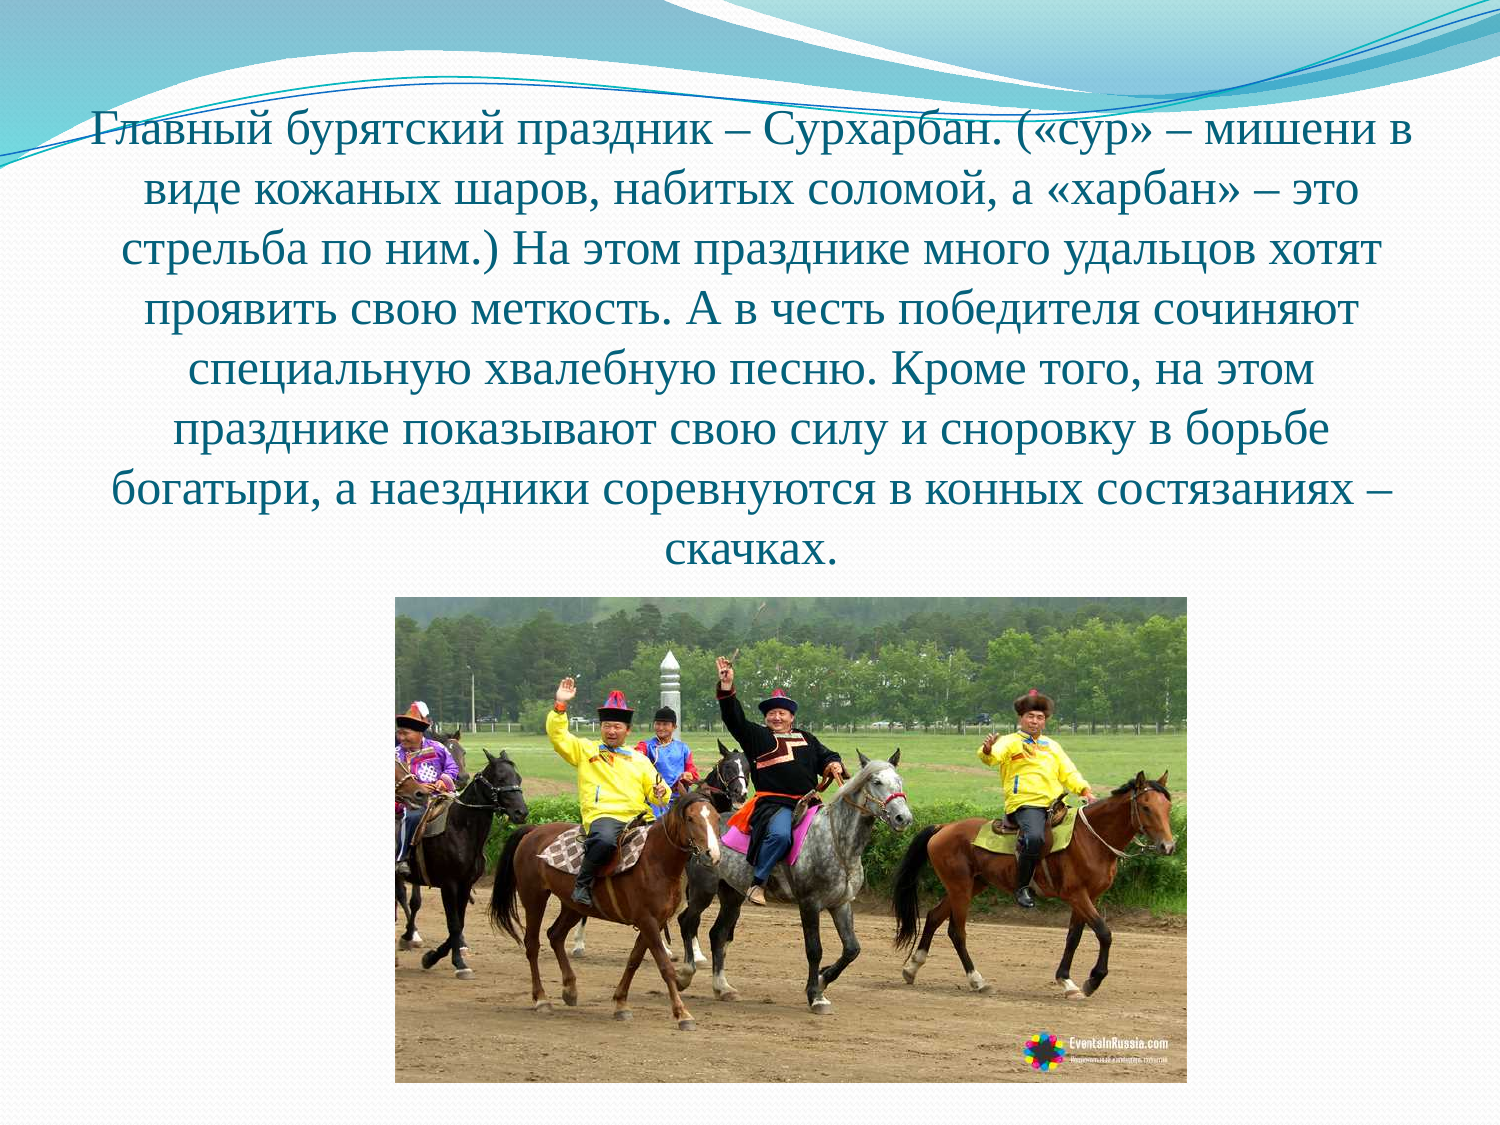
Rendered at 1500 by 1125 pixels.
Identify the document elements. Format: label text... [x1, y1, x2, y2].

title Главный бурятский праздник – Сурхарбан. («сур» – мишени в виде кожаных шаров, набитых соломой, а «харбан» – это стрельба по ним.) На этом празднике много удальцов хотят проявить свою меткость. А в честь победителя сочиняют специальную хвалебную песню. Кроме того, на этом празднике показывают свою силу и сноровку в борьбе богатыри, а наездники соревнуются в конных состязаниях – скачках. [76, 54, 1427, 575]
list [395, 597, 1188, 1083]
